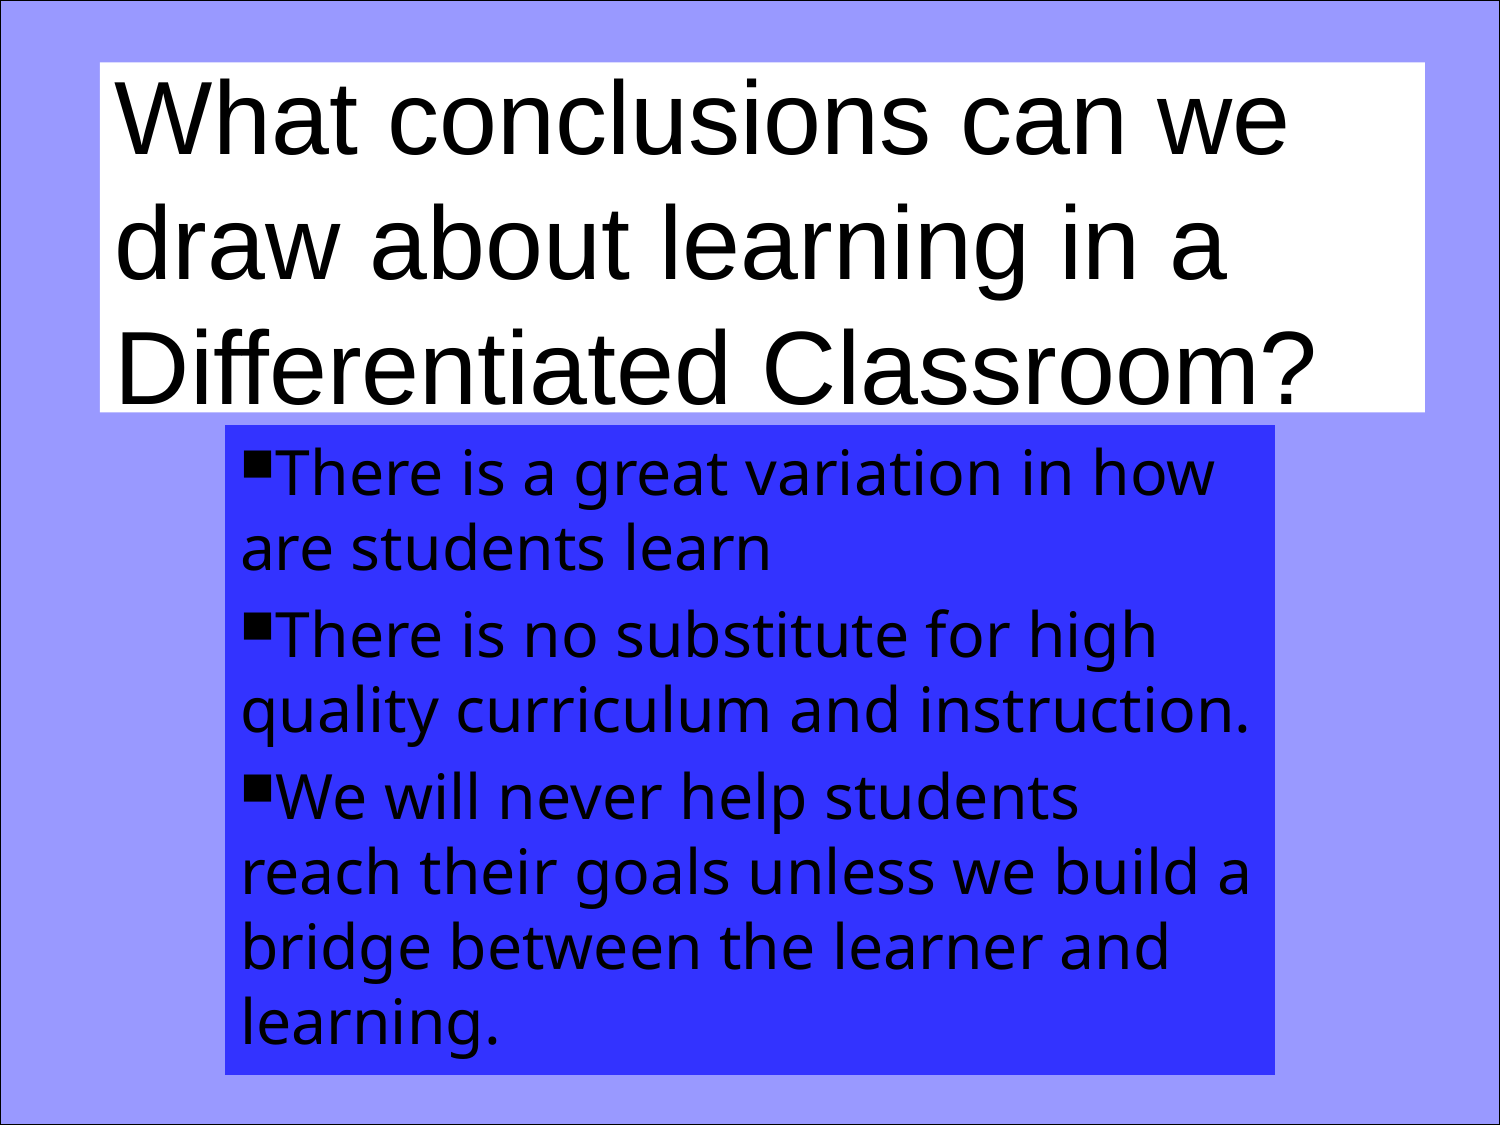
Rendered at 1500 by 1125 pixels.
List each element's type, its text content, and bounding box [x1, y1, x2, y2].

subtitle There is a great variation in how are students learn There is no substitute for high quality curriculum and instruction. We will never help students reach their goals unless we build a bridge between the learner and learning. [224, 424, 1276, 1076]
text_box [0, 0, 1500, 1125]
title What conclusions can we draw about learning in a Differentiated Classroom? [99, 62, 1426, 413]
